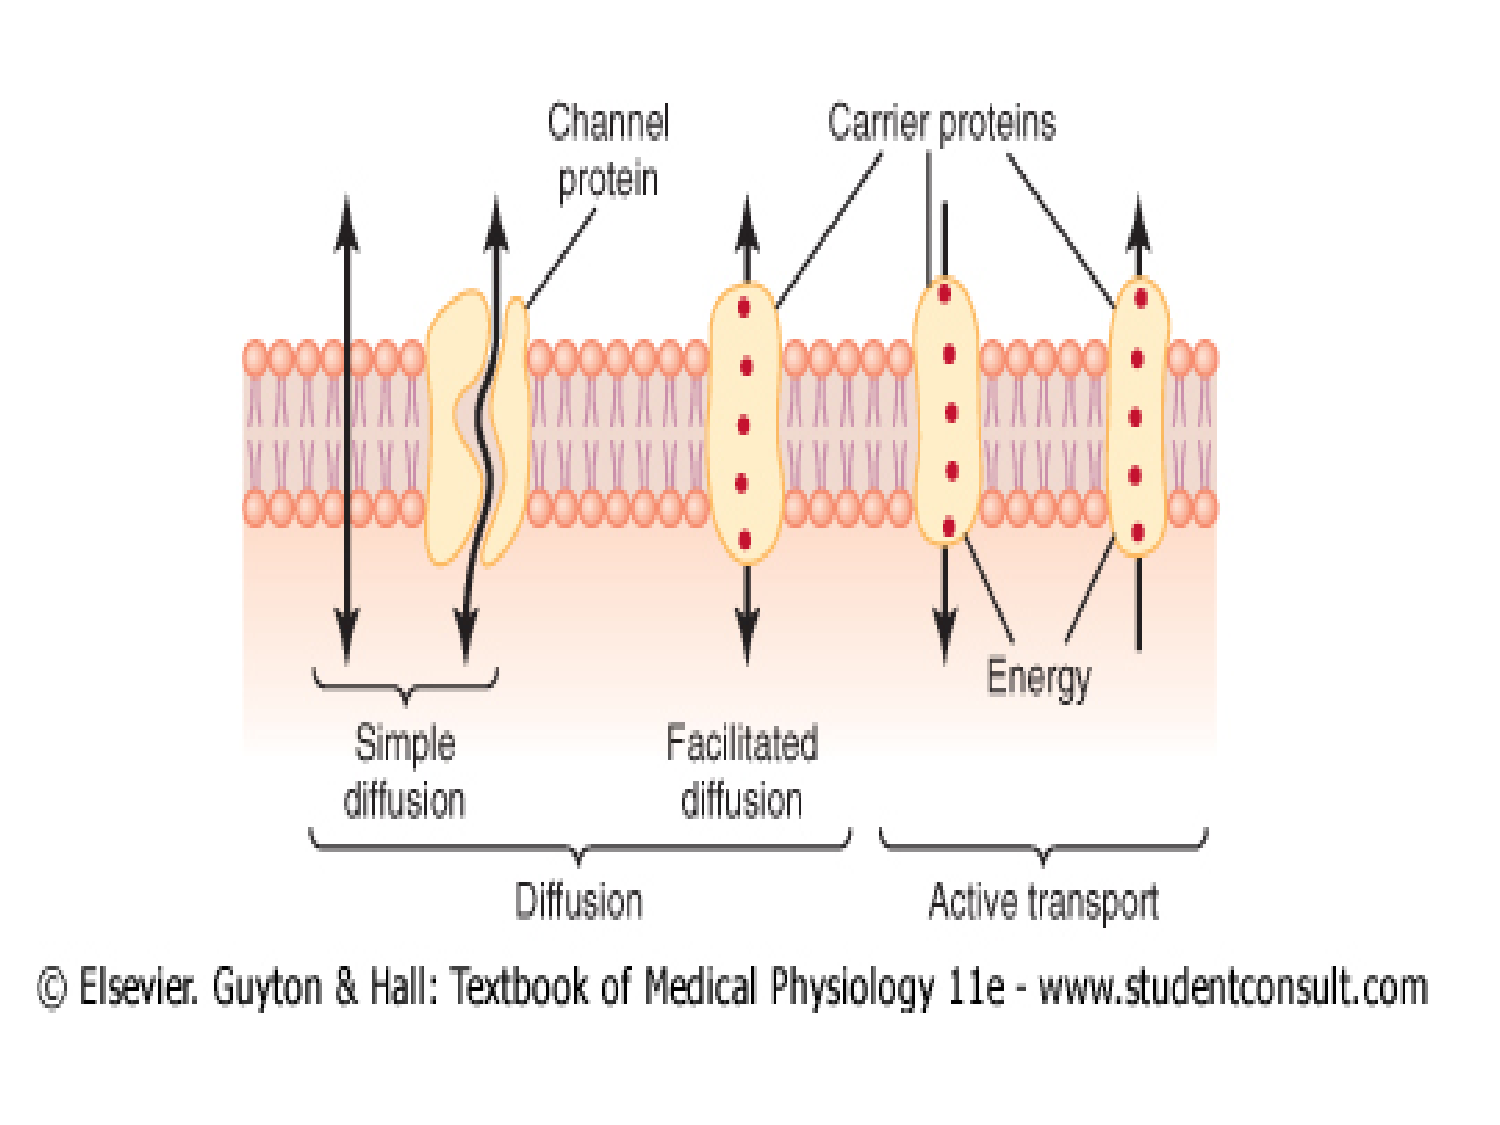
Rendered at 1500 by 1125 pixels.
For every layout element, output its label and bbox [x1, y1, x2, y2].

picture [37, 99, 1429, 1013]
